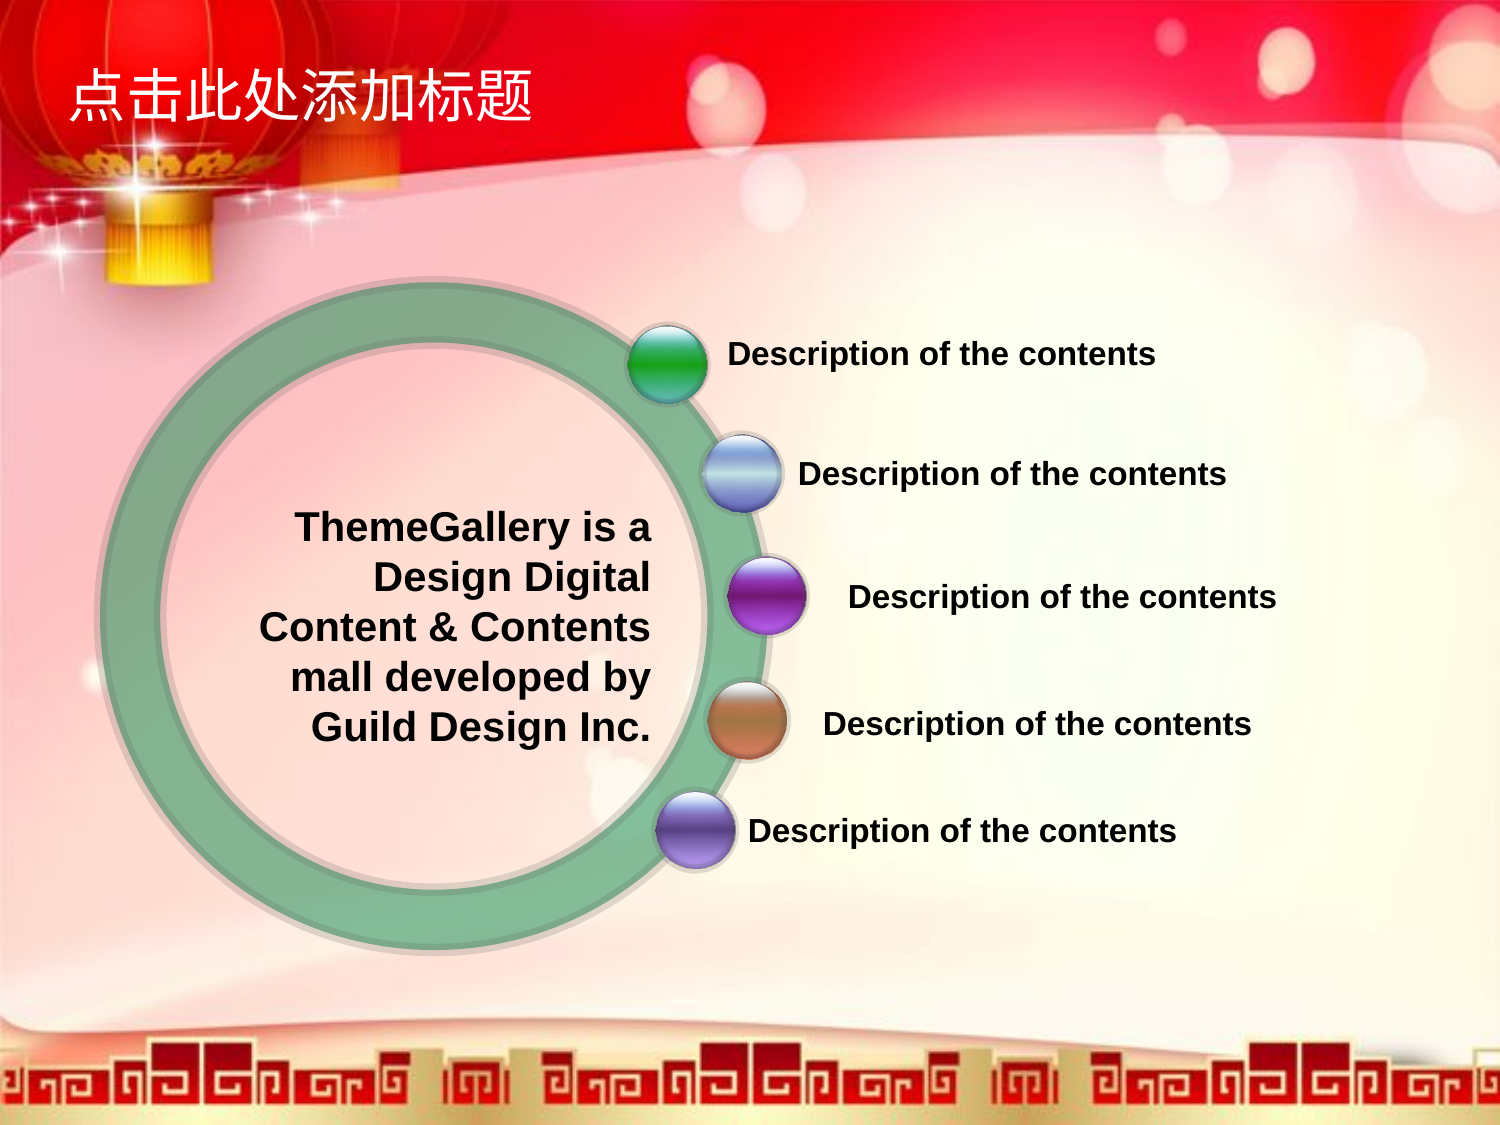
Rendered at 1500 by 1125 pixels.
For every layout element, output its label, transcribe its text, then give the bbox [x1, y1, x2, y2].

text_box ThemeGallery is a Design Digital Content & Contents mall developed by Guild Design Inc. [191, 492, 667, 757]
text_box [707, 681, 1338, 760]
picture [0, 0, 1500, 1125]
text_box [99, 282, 767, 951]
text_box 点击此处添加标题 [53, 52, 1129, 137]
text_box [627, 325, 1242, 404]
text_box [727, 556, 1363, 635]
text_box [655, 791, 1263, 869]
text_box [702, 434, 1313, 513]
